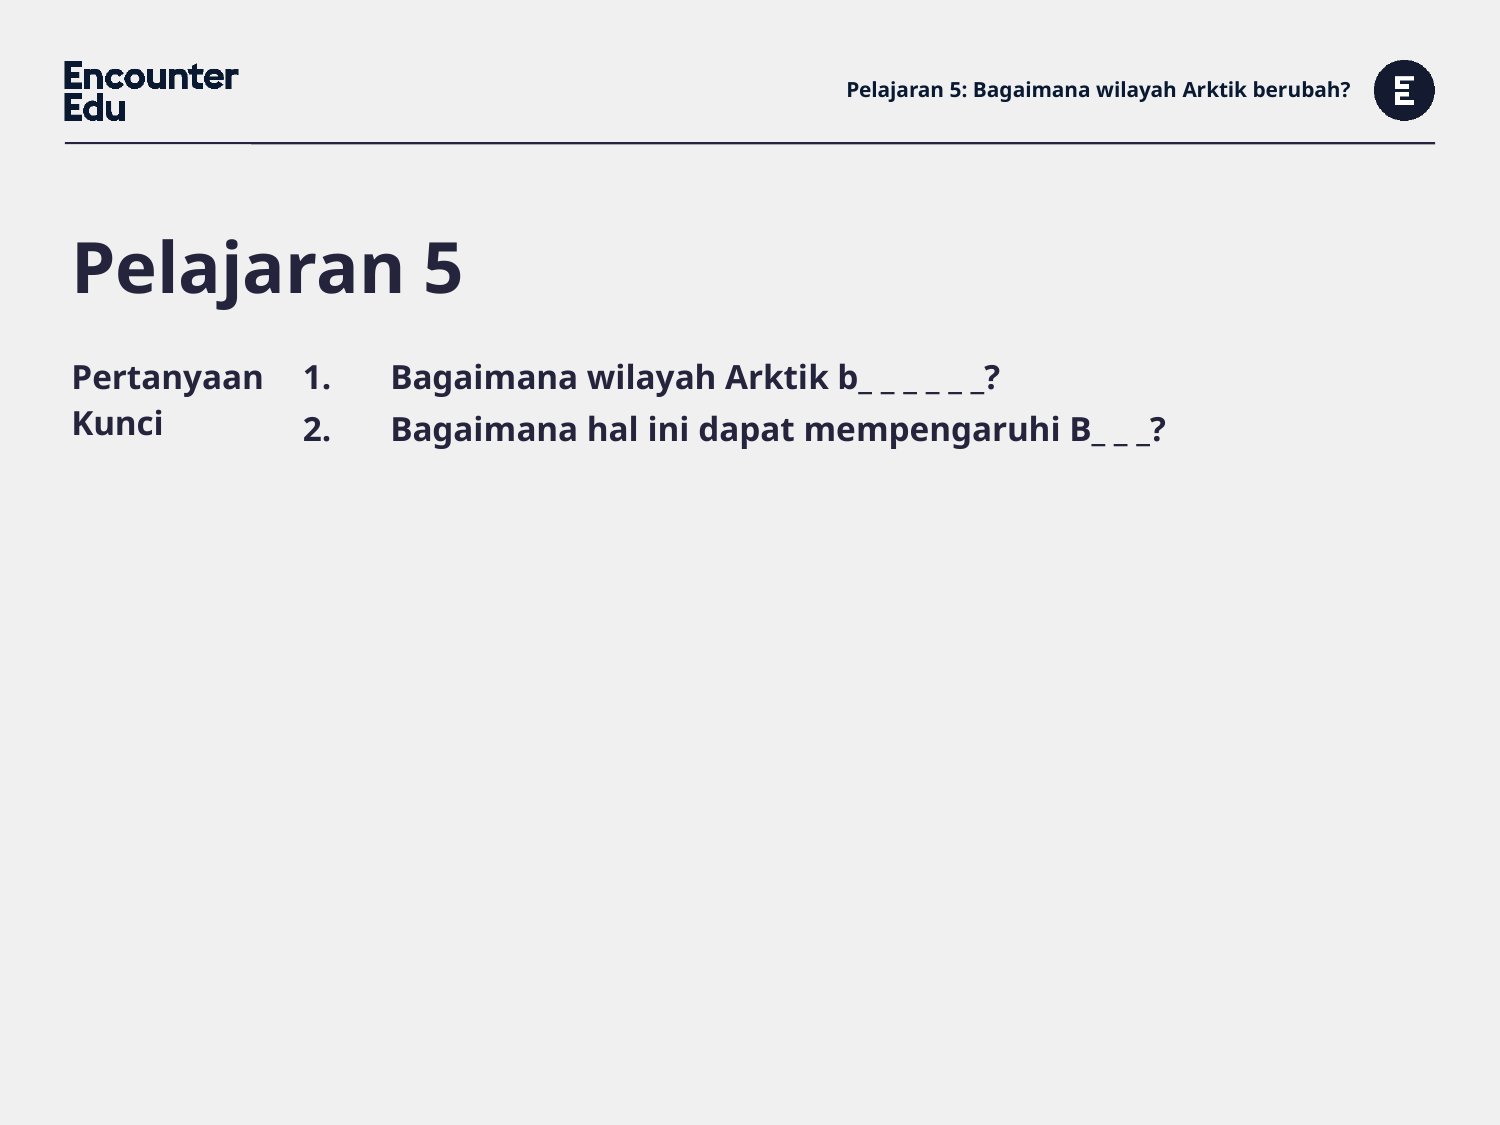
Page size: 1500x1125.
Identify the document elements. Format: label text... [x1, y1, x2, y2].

text_box Pelajaran 5 [56, 215, 910, 315]
table_header Bagaimana wilayah Arktik b_ _ _ _ _ _? Bagaimana hal ini dapat mempengaruhi B_ _ _? [288, 347, 1468, 634]
picture [60, 59, 243, 122]
table_header Pertanyaan Kunci [56, 347, 288, 634]
picture [1372, 58, 1436, 122]
title Pelajaran 5: Bagaimana wilayah Arktik berubah? [652, 67, 1359, 114]
